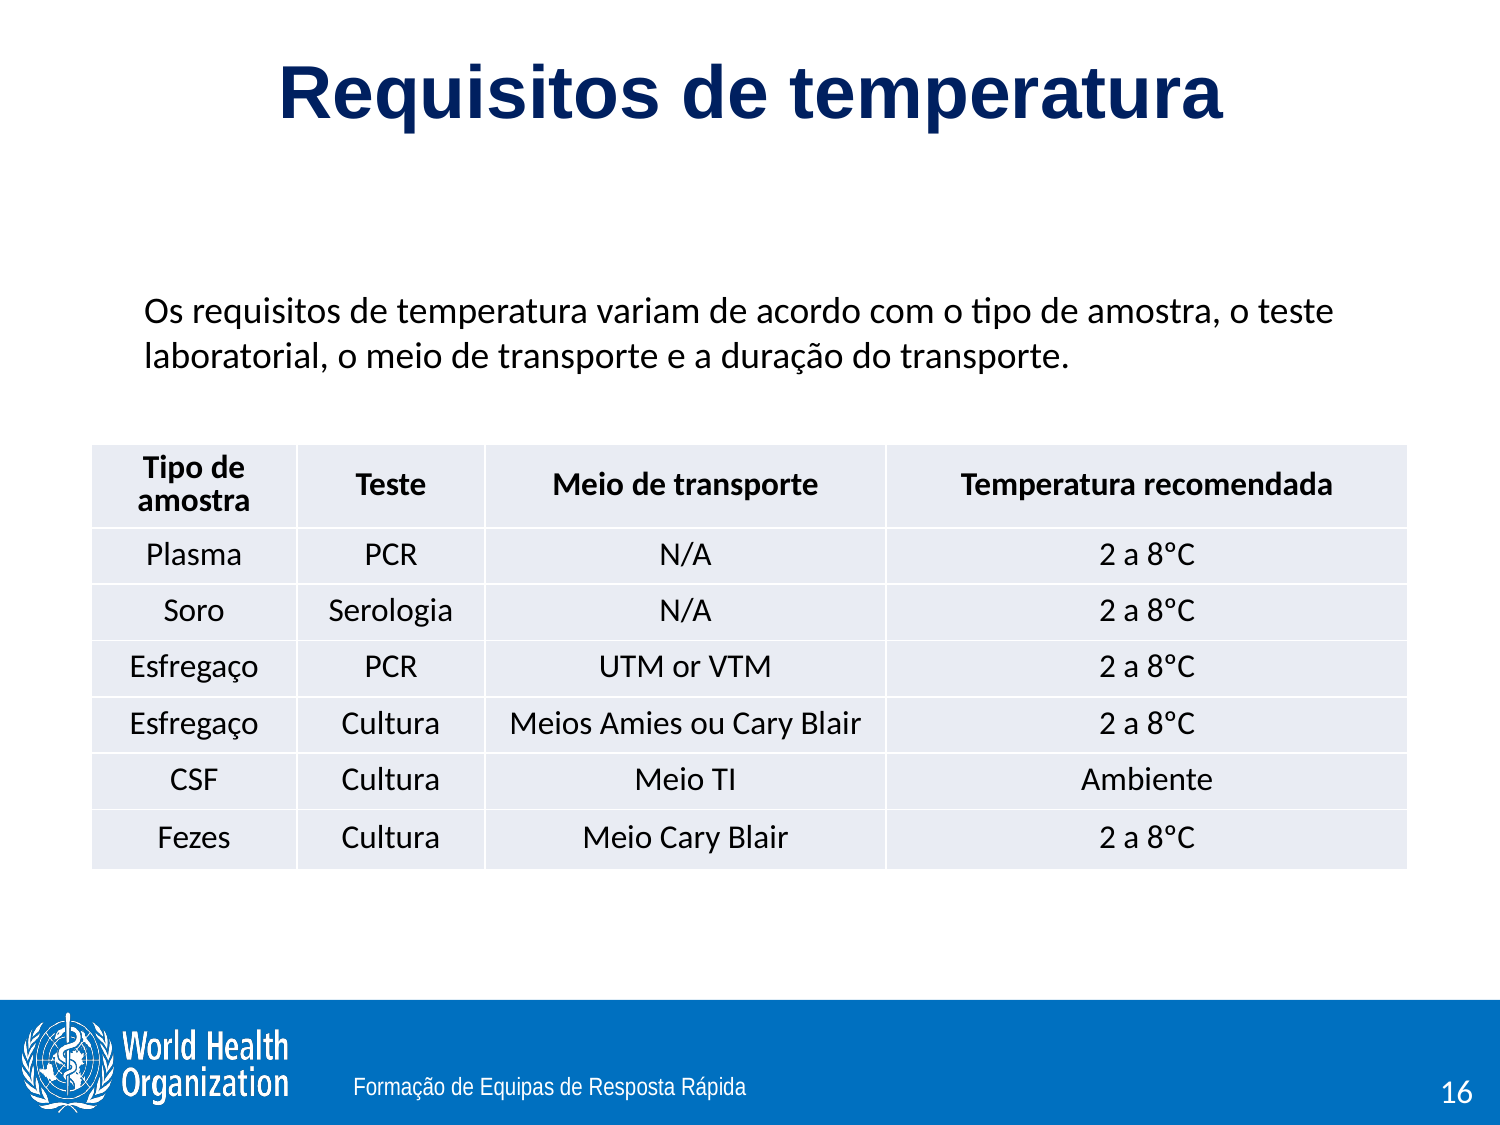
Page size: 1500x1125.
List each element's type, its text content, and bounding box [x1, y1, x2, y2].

table_cell N/A [486, 529, 885, 583]
table_header Teste [298, 445, 484, 527]
table_cell Plasma [92, 529, 296, 583]
text_box Os requisitos de temperatura variam de acordo com o tipo de amostra, o teste laboratorial, o meio de transporte e a duração do transporte. [54, 278, 1427, 384]
table_cell Ambiente [887, 754, 1407, 809]
table_cell Meios Amies ou Cary Blair [486, 698, 885, 752]
table_cell Esfregaço [92, 641, 296, 696]
table_cell UTM or VTM [486, 641, 885, 696]
table_cell Soro [92, 585, 296, 640]
table_cell CSF [92, 754, 296, 809]
table_header Meio de transporte [486, 445, 885, 527]
table_cell Meio Cary Blair [486, 810, 885, 869]
table_cell PCR [298, 641, 484, 696]
table_cell 2 a 8ºC [887, 585, 1407, 640]
table_cell Fezes [92, 810, 296, 869]
table_cell Cultura [298, 698, 484, 752]
table_cell 2 a 8ºC [887, 641, 1407, 696]
table_cell Cultura [298, 810, 484, 869]
table_cell Serologia [298, 585, 484, 640]
table_cell PCR [298, 529, 484, 583]
table_cell Cultura [298, 754, 484, 809]
title Requisitos de temperatura [76, 0, 1427, 183]
table_header Temperatura recomendada [887, 445, 1407, 527]
table_header Tipo de amostra [92, 445, 296, 527]
table_cell 2 a 8ºC [887, 810, 1407, 869]
table_cell N/A [486, 585, 885, 640]
table_cell 2 a 8ºC [887, 698, 1407, 752]
table_cell Esfregaço [92, 698, 296, 752]
table_cell 2 a 8ºC [887, 529, 1407, 583]
table_cell Meio TI [486, 754, 885, 809]
picture [21, 1012, 288, 1113]
